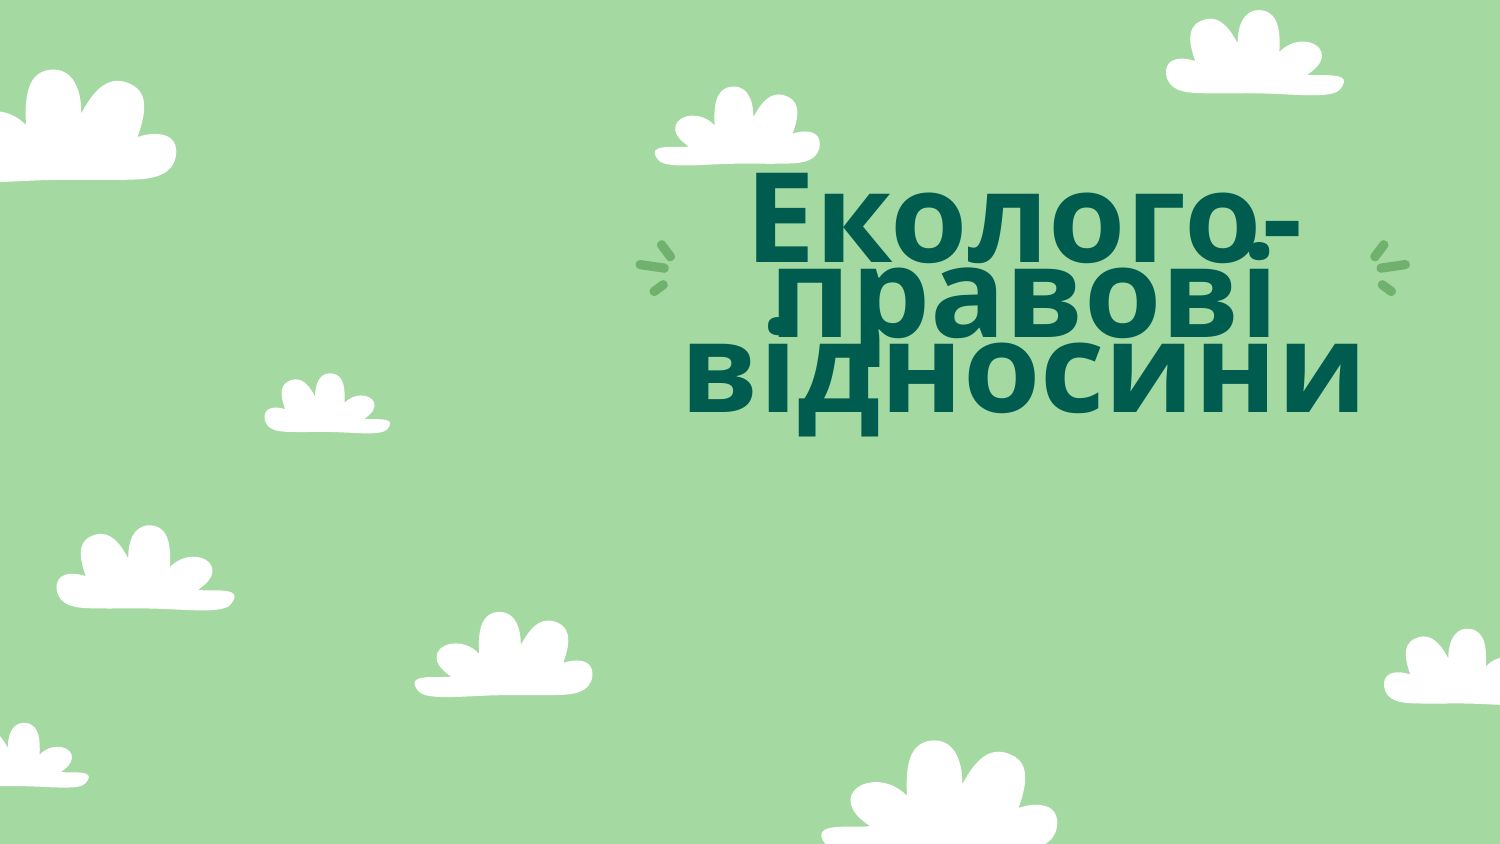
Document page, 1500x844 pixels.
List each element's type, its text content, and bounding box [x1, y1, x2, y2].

text_box [654, 86, 820, 166]
text_box [56, 525, 235, 611]
text_box [264, 373, 391, 434]
text_box [414, 611, 593, 698]
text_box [1368, 239, 1412, 297]
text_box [633, 239, 677, 297]
title Еколого-правові відносини [660, 126, 1389, 443]
text_box [821, 740, 1058, 844]
